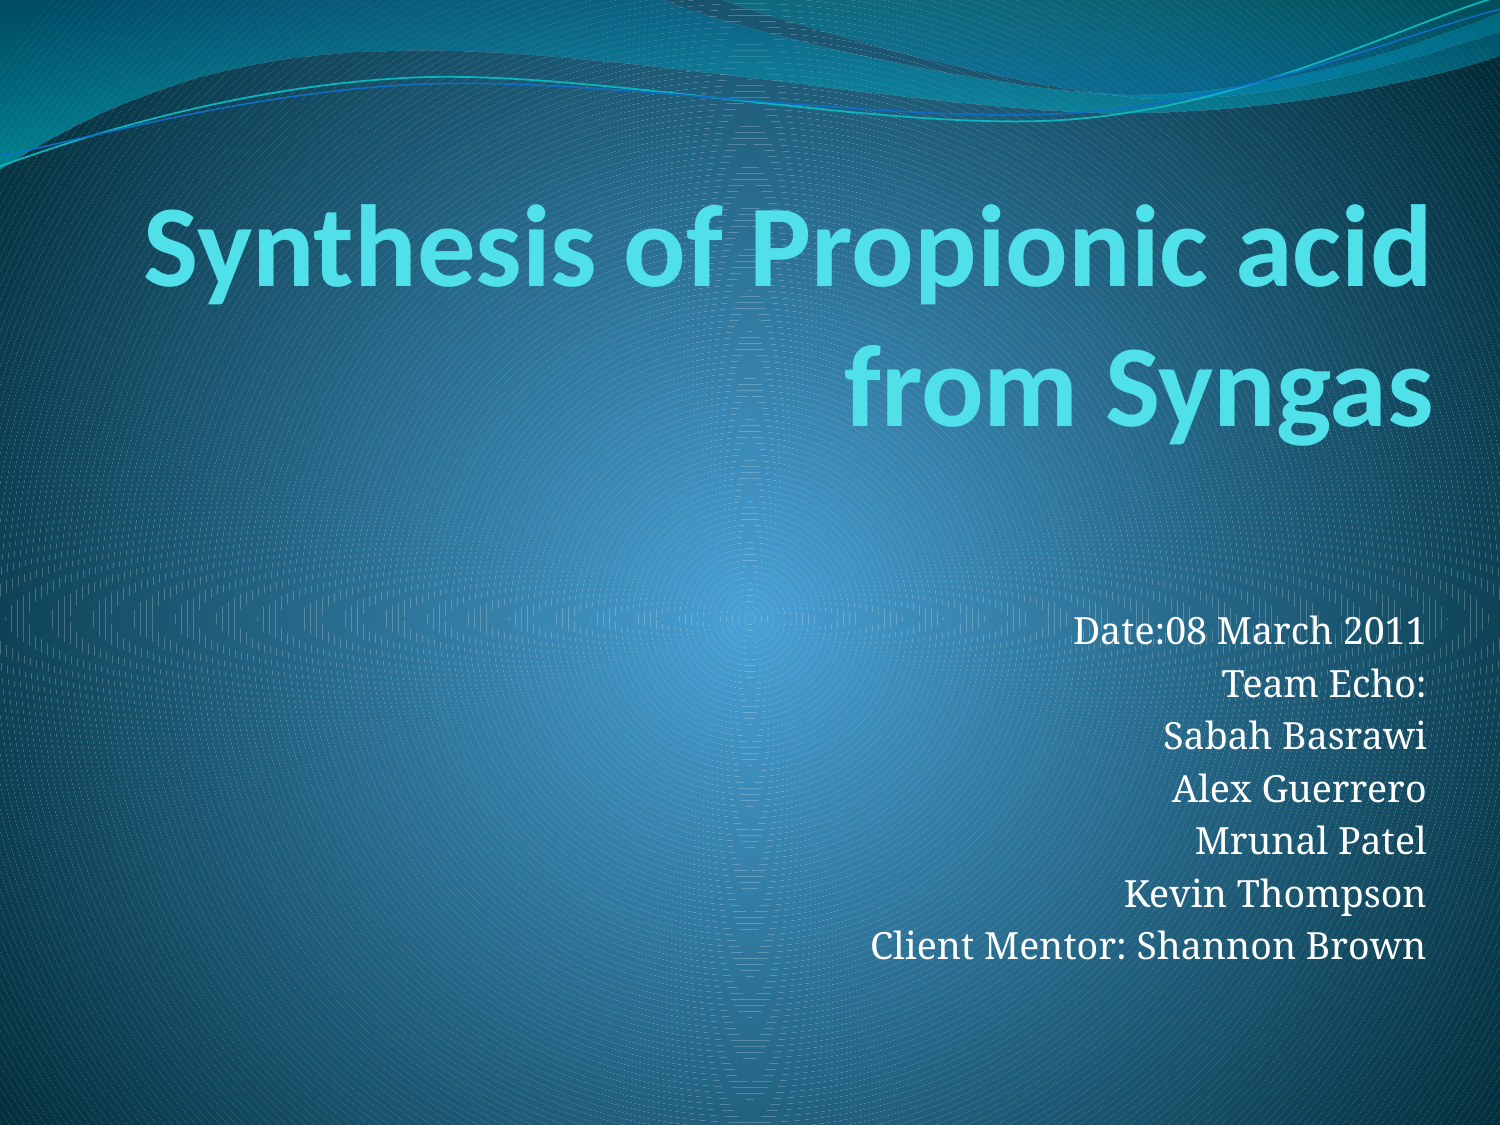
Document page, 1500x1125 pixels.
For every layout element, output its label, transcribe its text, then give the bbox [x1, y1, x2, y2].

subtitle Date:08 March 2011 Team Echo: Sabah Basrawi Alex Guerrero Mrunal Patel Kevin Thompson Client Mentor: Shannon Brown [75, 600, 1438, 795]
title Synthesis of Propionic acid from Syngas [75, 125, 1438, 450]
